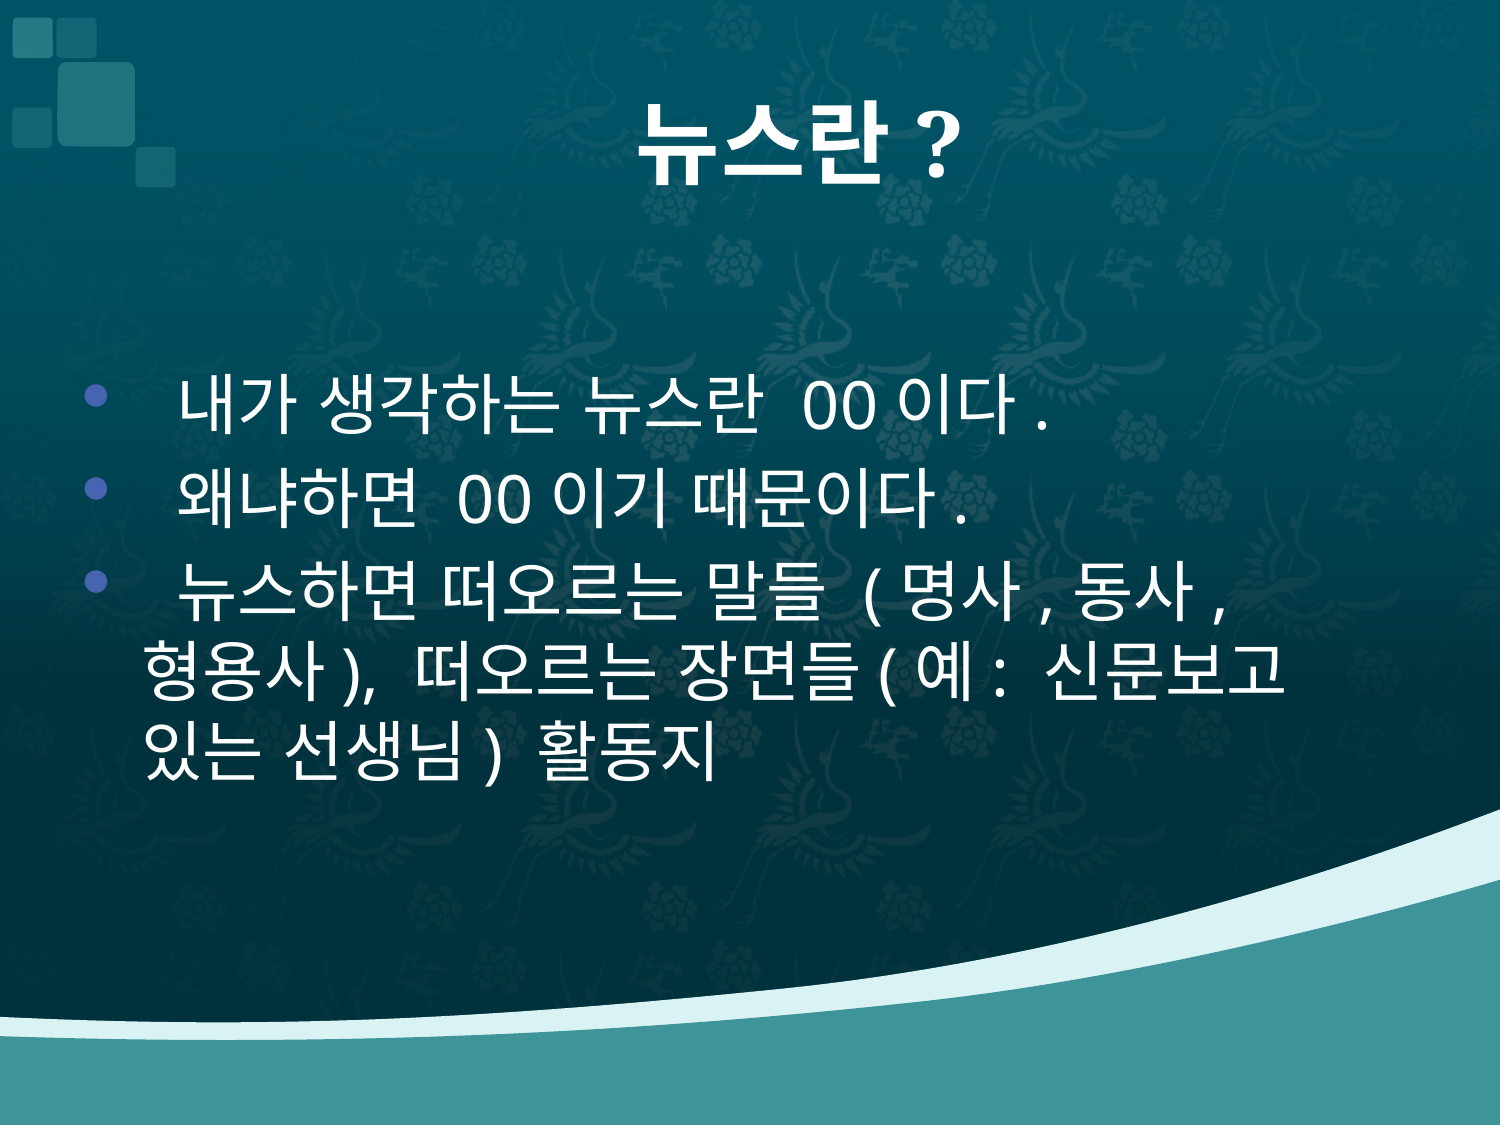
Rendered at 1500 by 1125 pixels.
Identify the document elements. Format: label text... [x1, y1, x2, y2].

title 뉴스란? [187, 58, 1414, 223]
list 내가 생각하는 뉴스란 00이다. 왜냐하면 00이기 때문이다. 뉴스하면 떠오르는 말들 (명사,동사,형용사), 떠오르는 장면들(예: 신문보고 있는 선생님) 활동지 [70, 262, 1425, 1005]
